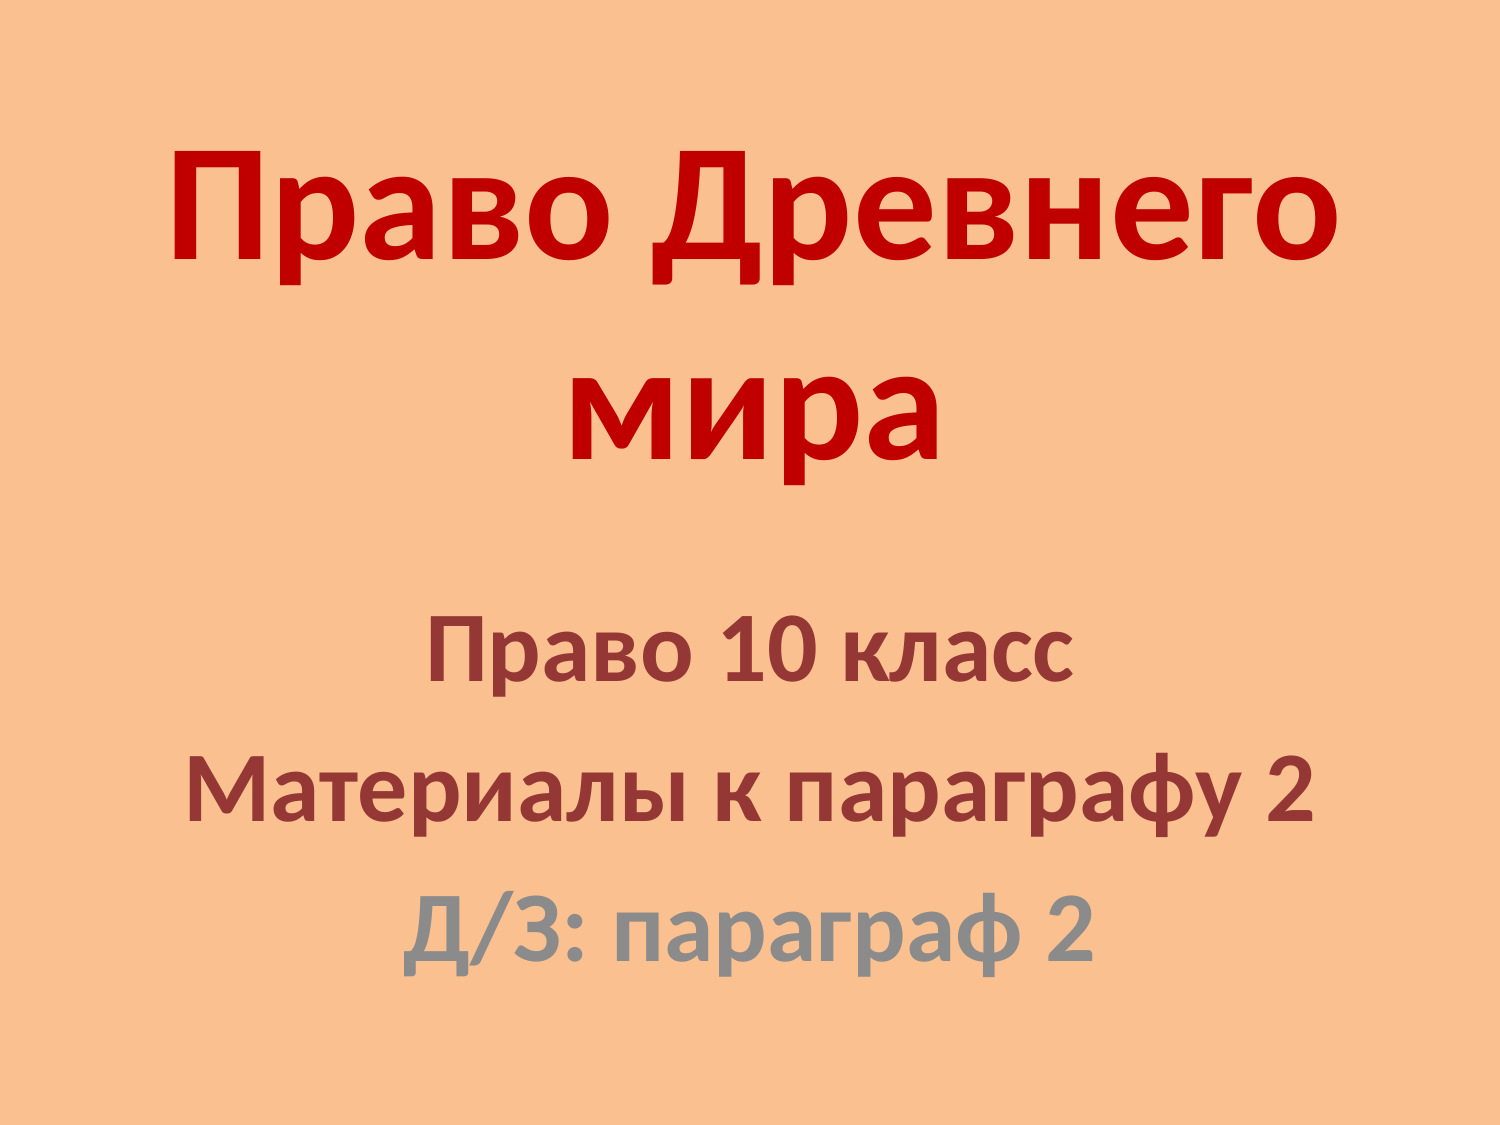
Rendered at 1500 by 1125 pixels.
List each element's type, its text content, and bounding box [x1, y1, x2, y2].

subtitle Право 10 класс Материалы к параграфу 2 Д/З: параграф 2 [0, 573, 1500, 1050]
title Право Древнего мира [116, 93, 1393, 493]
